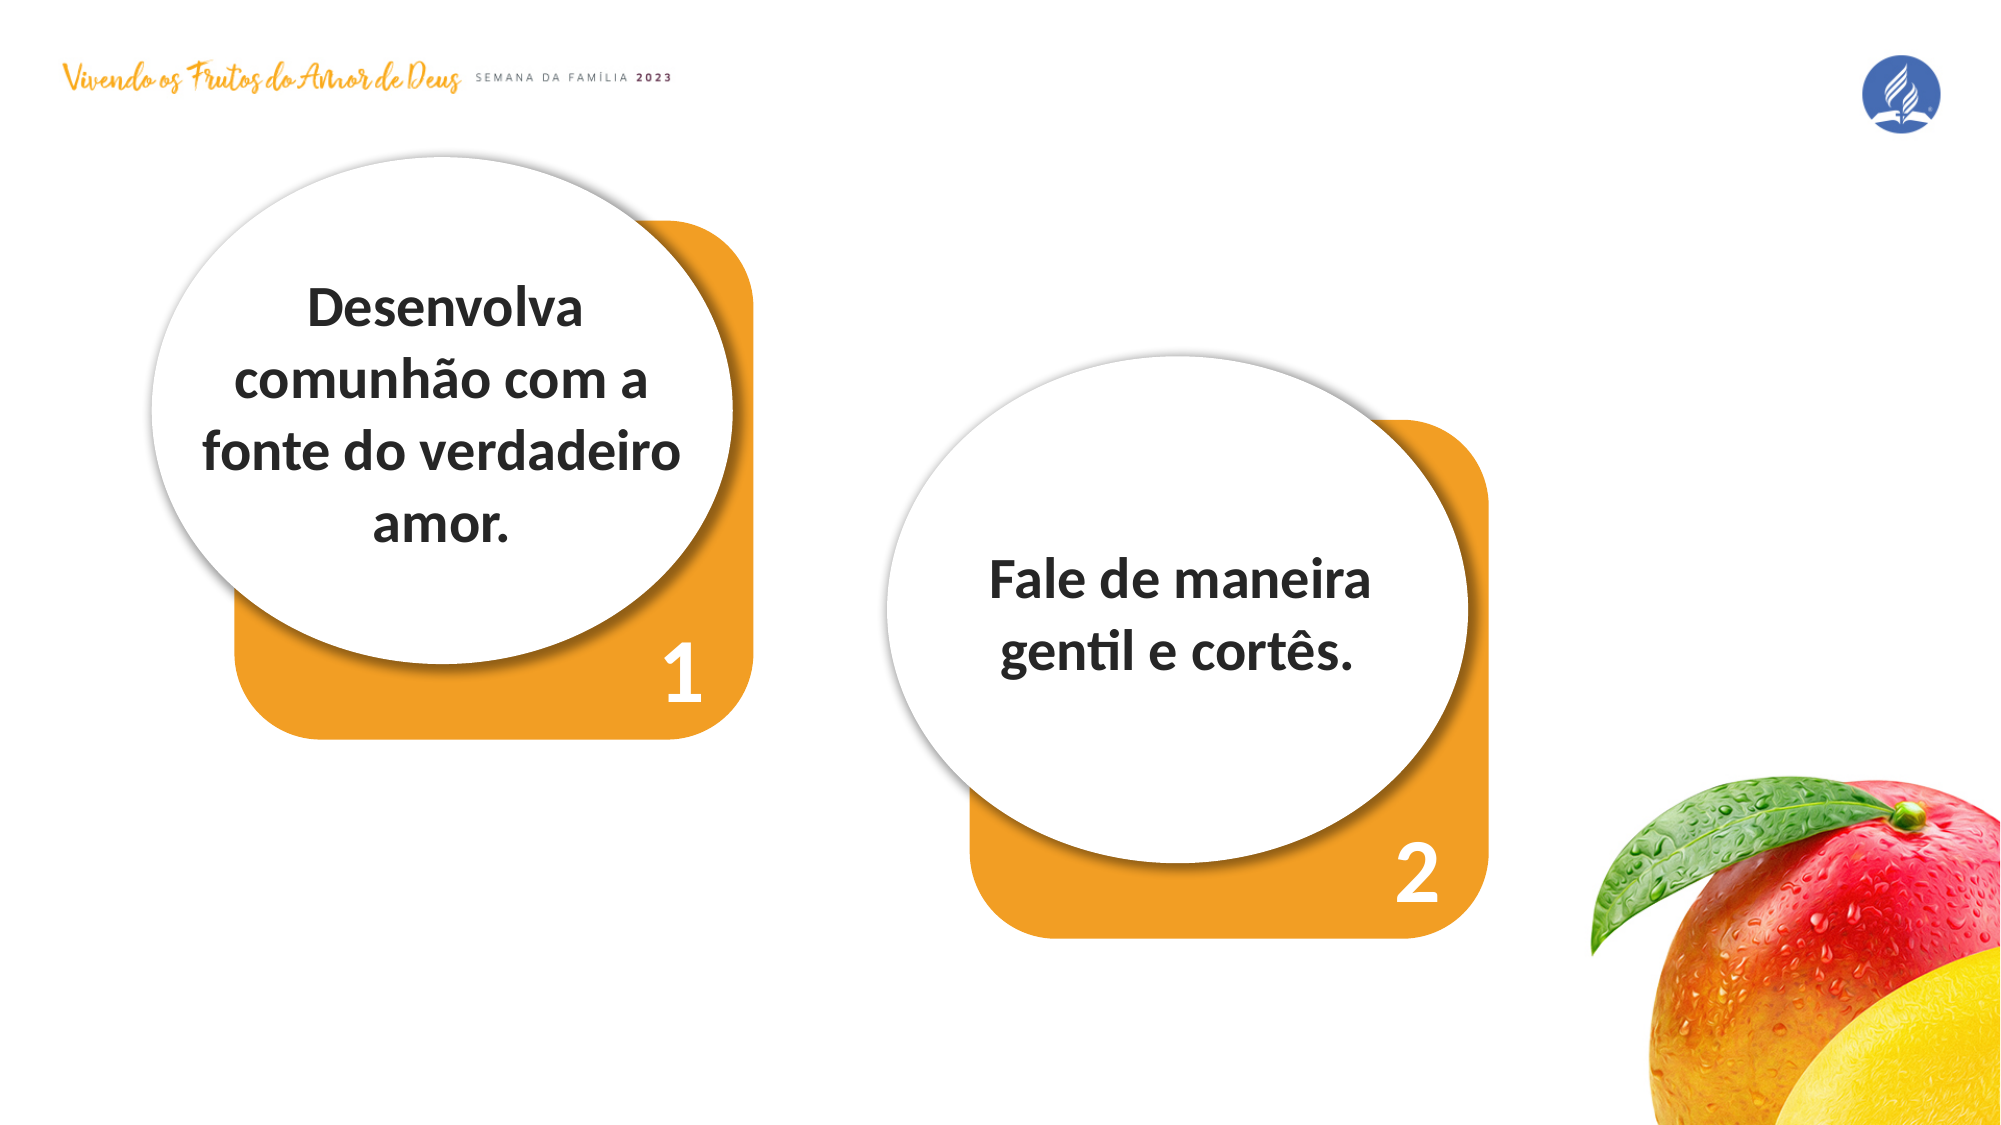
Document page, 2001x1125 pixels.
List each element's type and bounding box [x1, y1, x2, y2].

picture [0, 0, 2001, 1125]
text_box [887, 356, 1506, 939]
text_box [151, 157, 771, 740]
